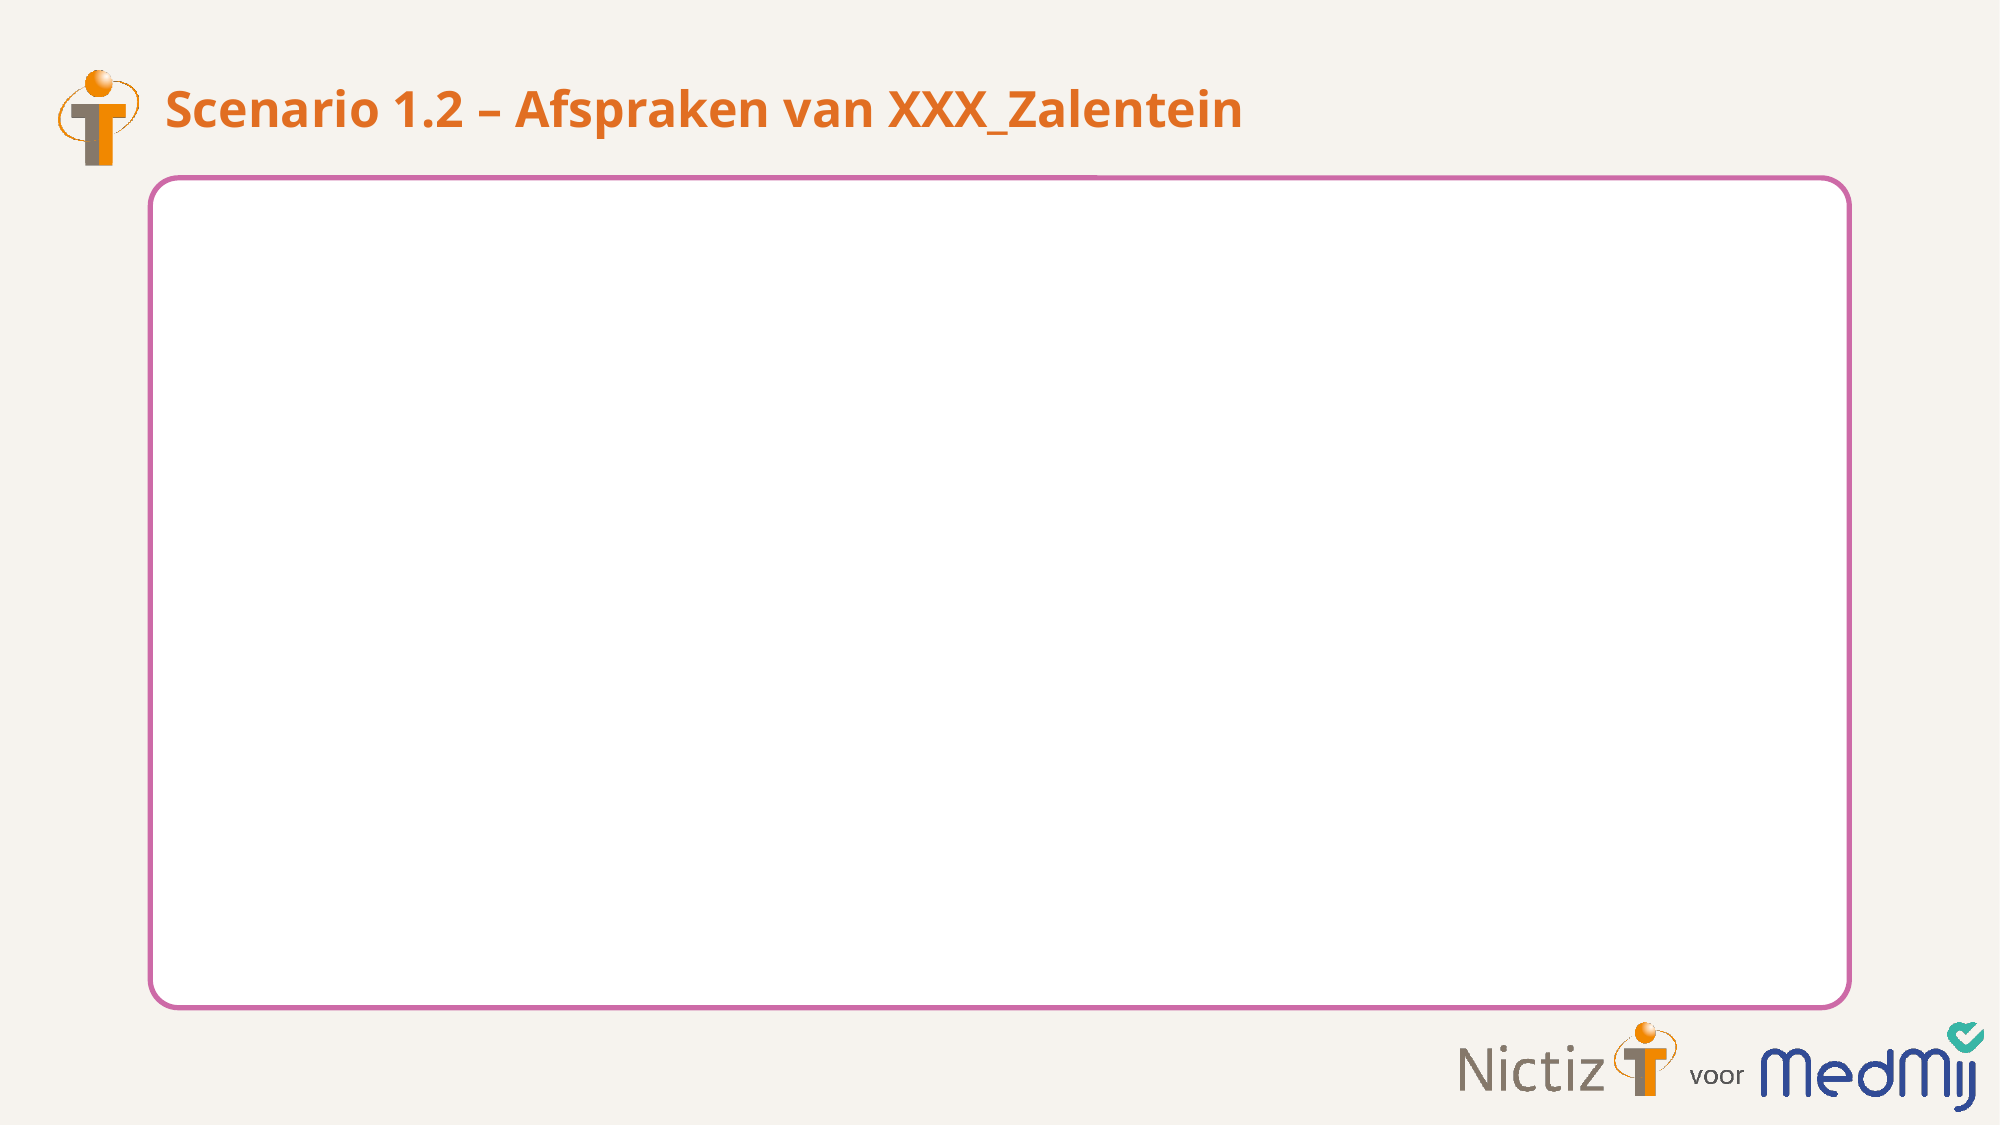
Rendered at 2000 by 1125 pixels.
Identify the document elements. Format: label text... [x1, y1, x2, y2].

picture [50, 66, 151, 187]
picture [1457, 1019, 1988, 1113]
title Scenario 1.2 – Afspraken van XXX_Zalentein [150, 76, 1850, 165]
